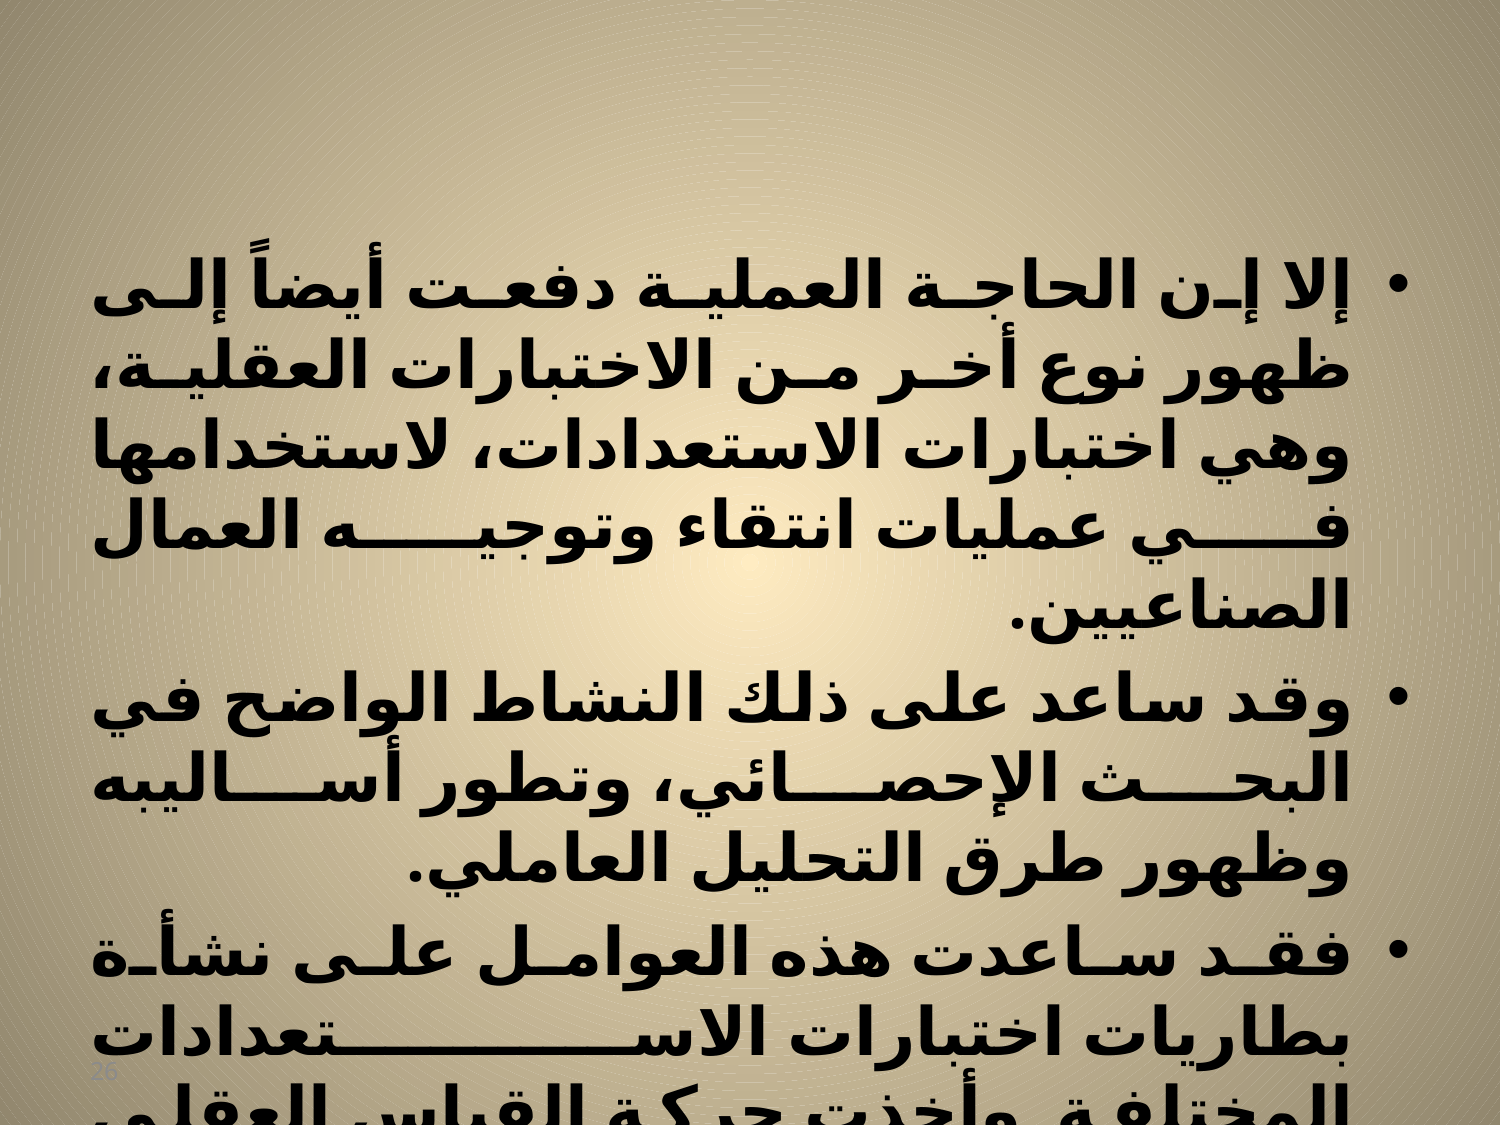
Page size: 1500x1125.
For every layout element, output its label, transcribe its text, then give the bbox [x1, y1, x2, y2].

list إلا إن الحاجة العملية دفعت أيضاً إلى ظهور نوع أخر من الاختبارات العقلية، وهي اختبارات الاستعدادات، لاستخدامها في عمليات انتقاء وتوجيه العمال الصناعيين. وقد ساعد على ذلك النشاط الواضح في البحث الإحصائي، وتطور أساليبه وظهور طرق التحليل العاملي. فقد ساعدت هذه العوامل على نشأة بطاريات اختبارات الاستعدادات المختلفة وأخذت حركة القياس العقلي في النمو السريع في مختلف أنحاء العالم. [75, 234, 1425, 1055]
slide_number 26 [75, 1042, 425, 1103]
